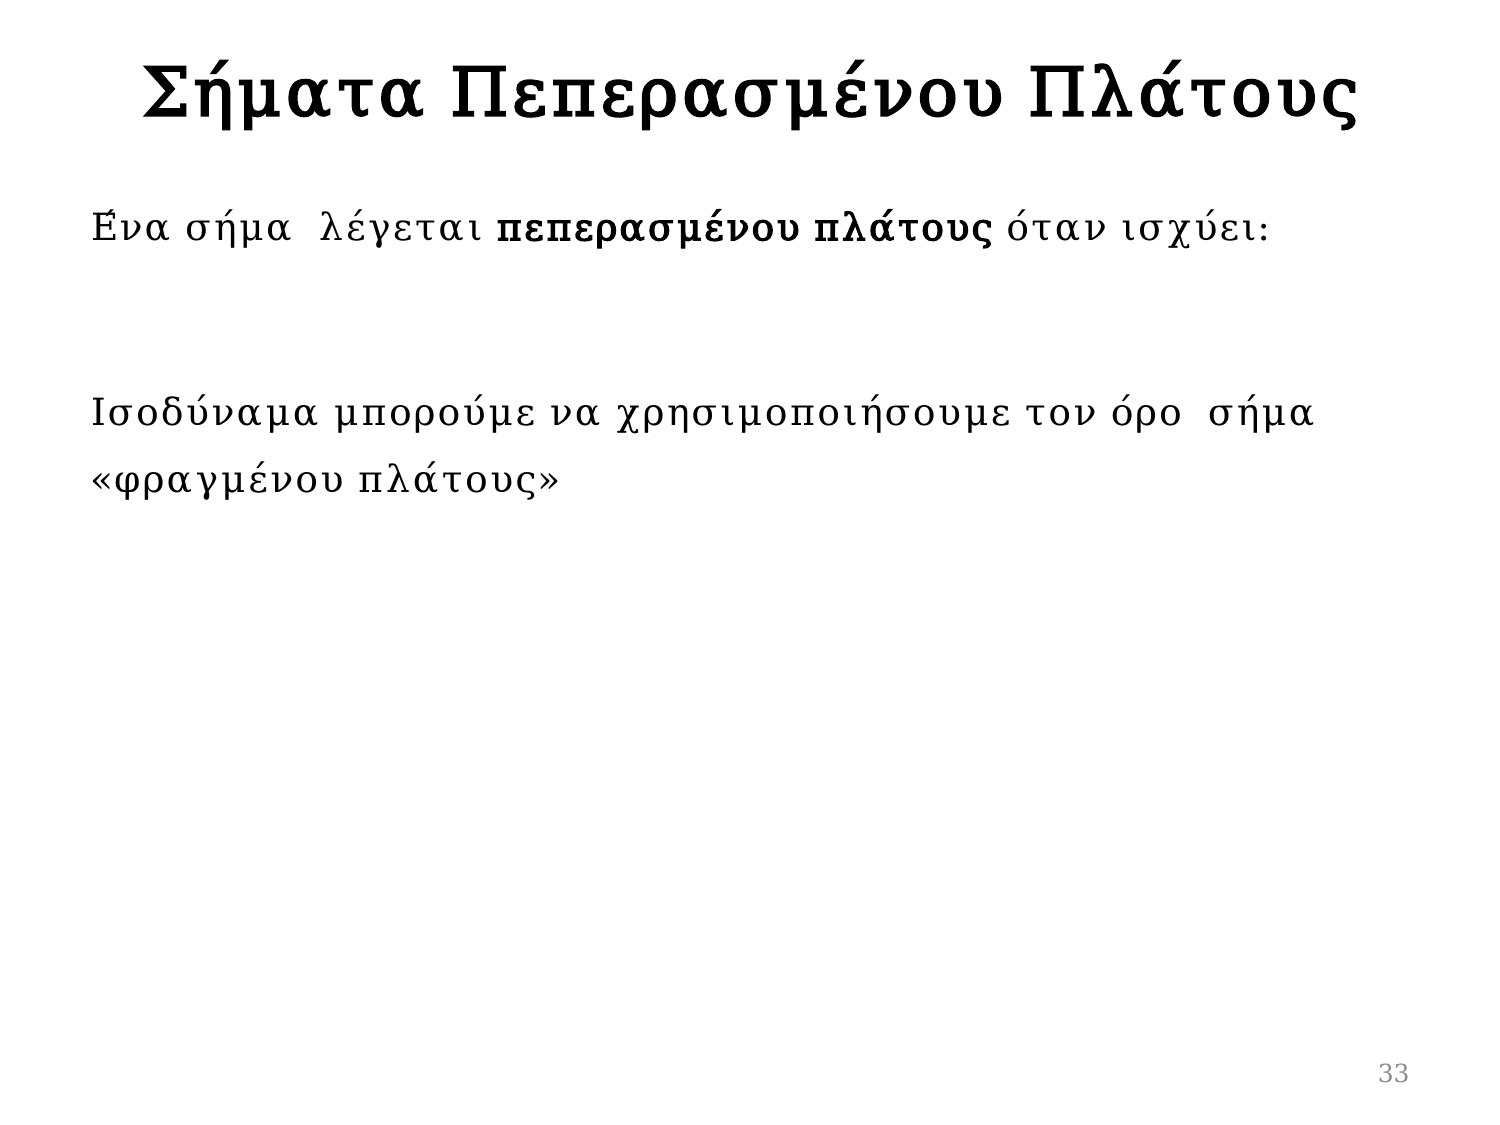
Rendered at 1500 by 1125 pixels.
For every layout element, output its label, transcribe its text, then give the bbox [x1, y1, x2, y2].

title Σήματα Πεπερασμένου Πλάτους [75, 19, 1425, 159]
slide_number 33 [1222, 1042, 1425, 1103]
